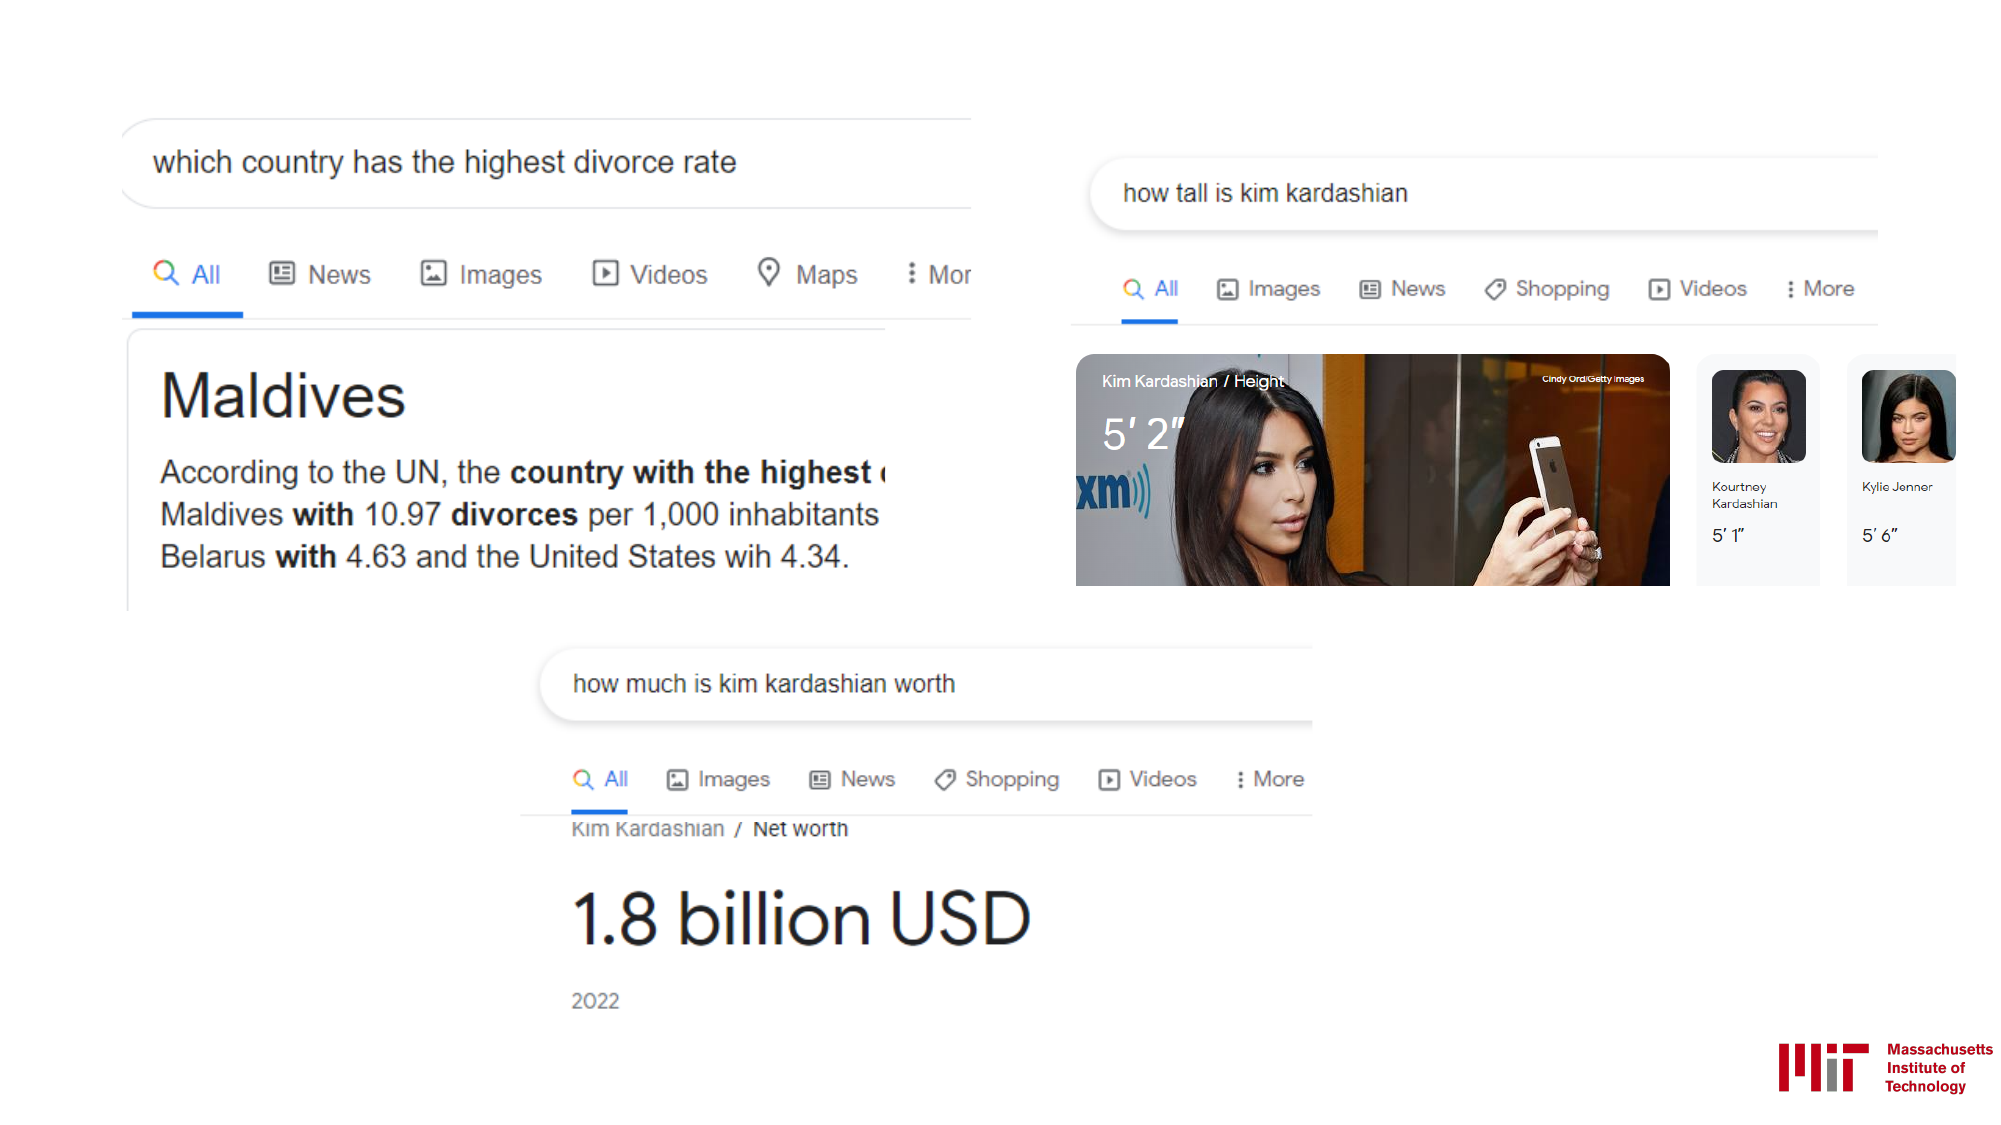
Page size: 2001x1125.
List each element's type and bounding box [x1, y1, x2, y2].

picture [520, 627, 1313, 1023]
picture [1070, 127, 1878, 339]
picture [1070, 348, 1957, 586]
picture [1778, 1008, 1994, 1125]
picture [95, 111, 972, 611]
